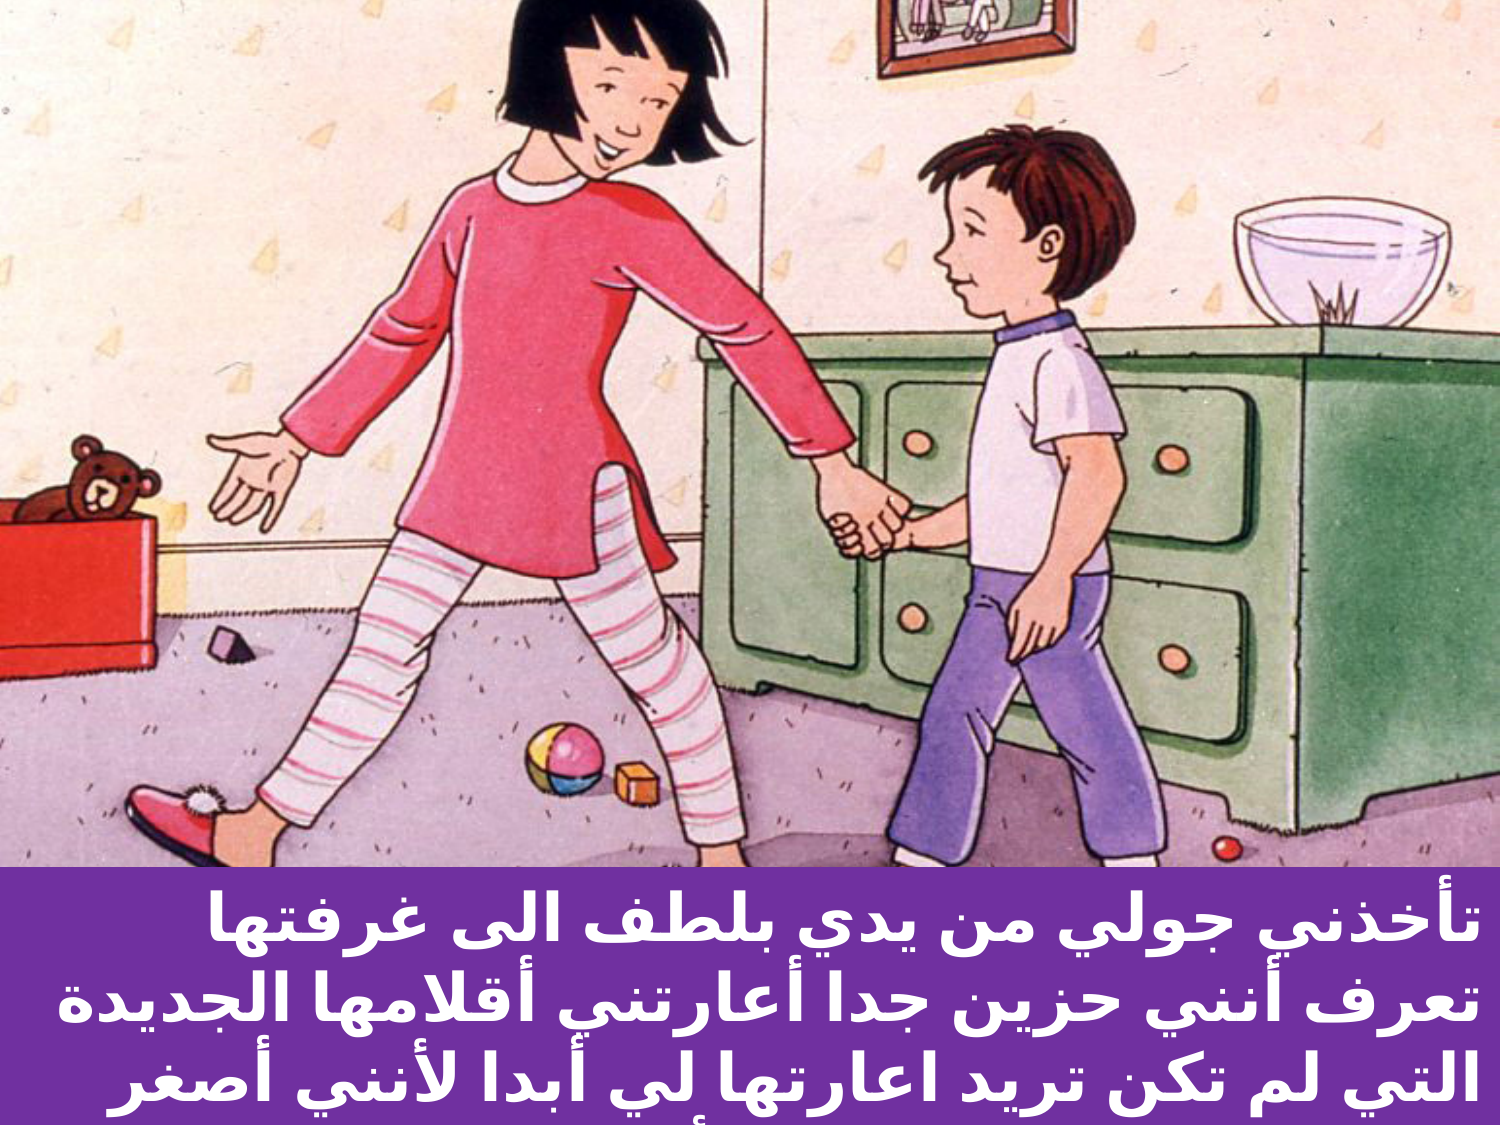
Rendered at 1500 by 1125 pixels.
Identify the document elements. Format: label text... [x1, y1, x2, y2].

picture [0, 0, 1500, 868]
text_box تأخذني جولي من يدي بلطف الى غرفتها تعرف أنني حزين جدا أعارتني أقلامها الجديدة التي لم تكن تريد اعارتها لي أبدا لأنني أصغر منها ولكنها اليوم تعرف ألمي. [0, 876, 1500, 1125]
